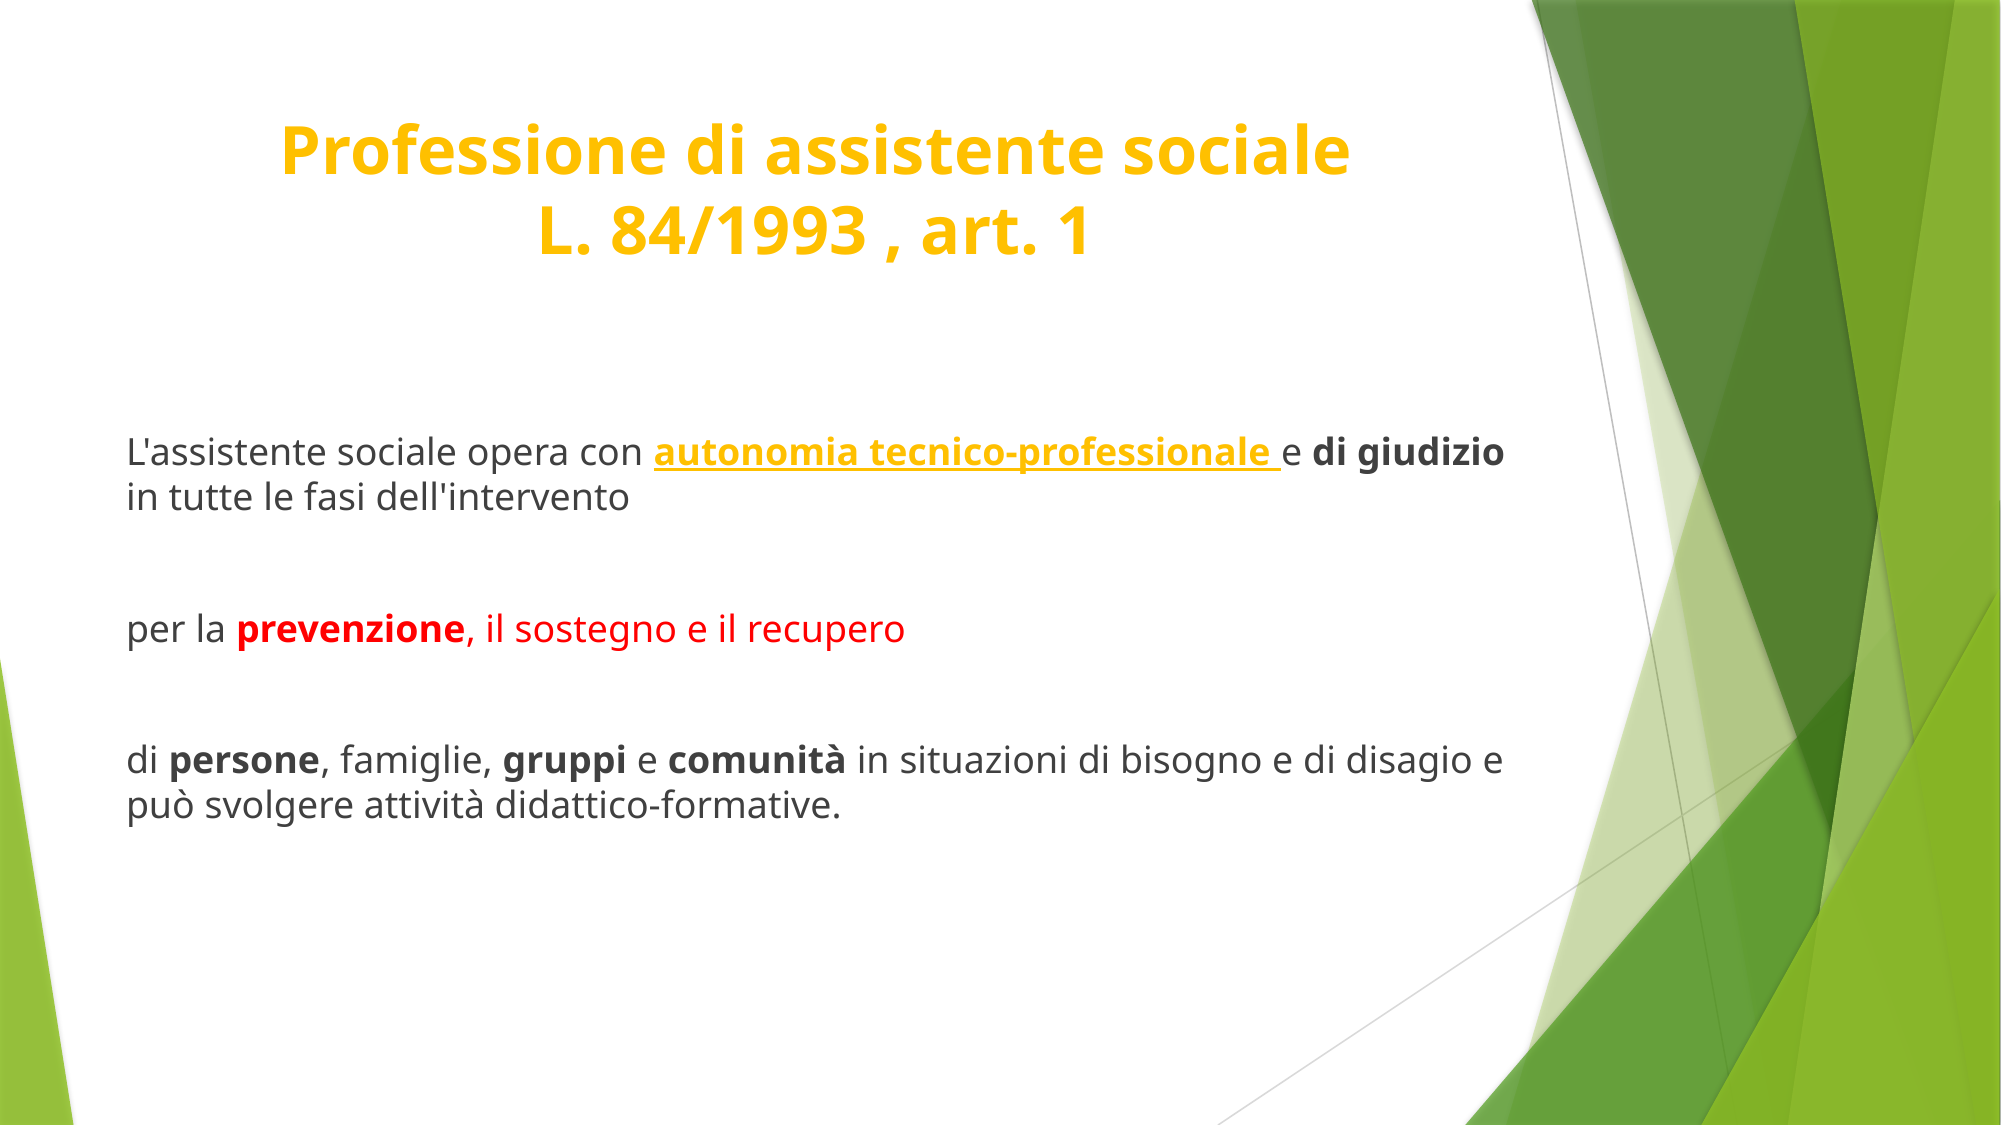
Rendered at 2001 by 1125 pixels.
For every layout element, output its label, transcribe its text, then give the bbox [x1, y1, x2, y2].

list L'assistente sociale opera con autonomia tecnico-professionale e di giudizio in tutte le fasi dell'intervento per la prevenzione, il sostegno e il recupero di persone, famiglie, gruppi e comunità in situazioni di bisogno e di disagio e può svolgere attività didattico-formative. [111, 354, 1522, 992]
title Professione di assistente sociale L. 84/1993 , art. 1 [111, 99, 1522, 317]
